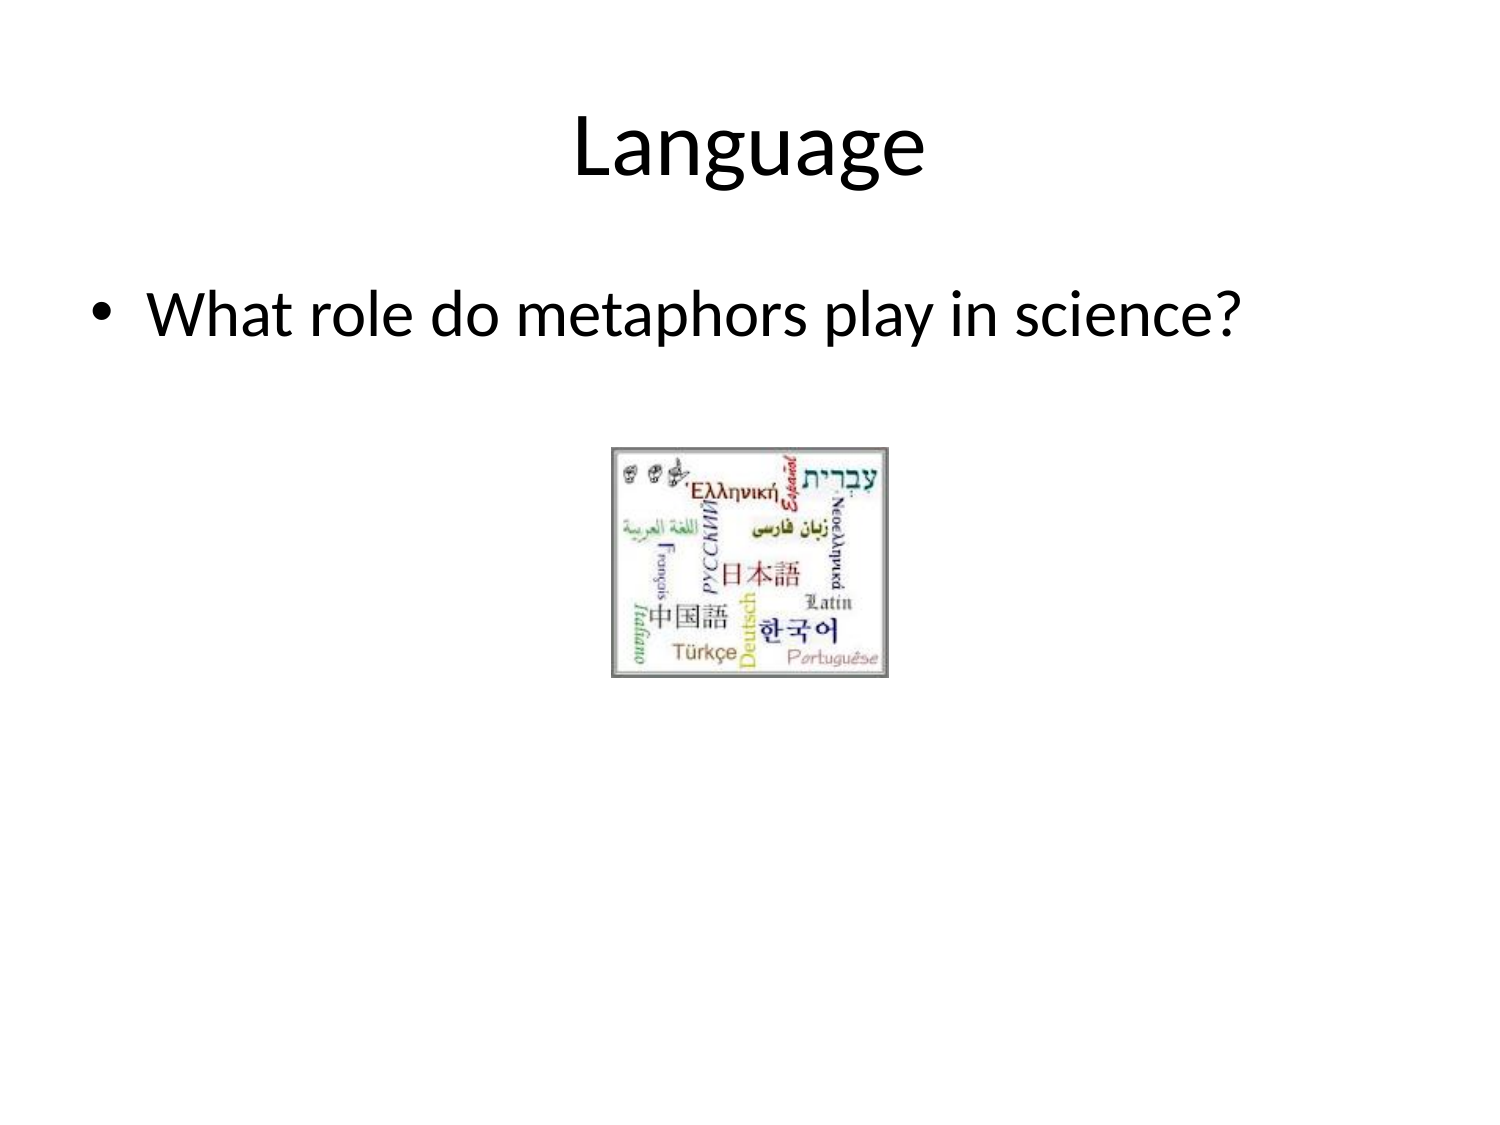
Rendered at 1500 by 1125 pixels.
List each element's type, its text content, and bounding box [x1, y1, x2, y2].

title Language [75, 45, 1425, 233]
list What role do metaphors play in science? [75, 262, 1425, 1005]
picture [611, 447, 889, 678]
